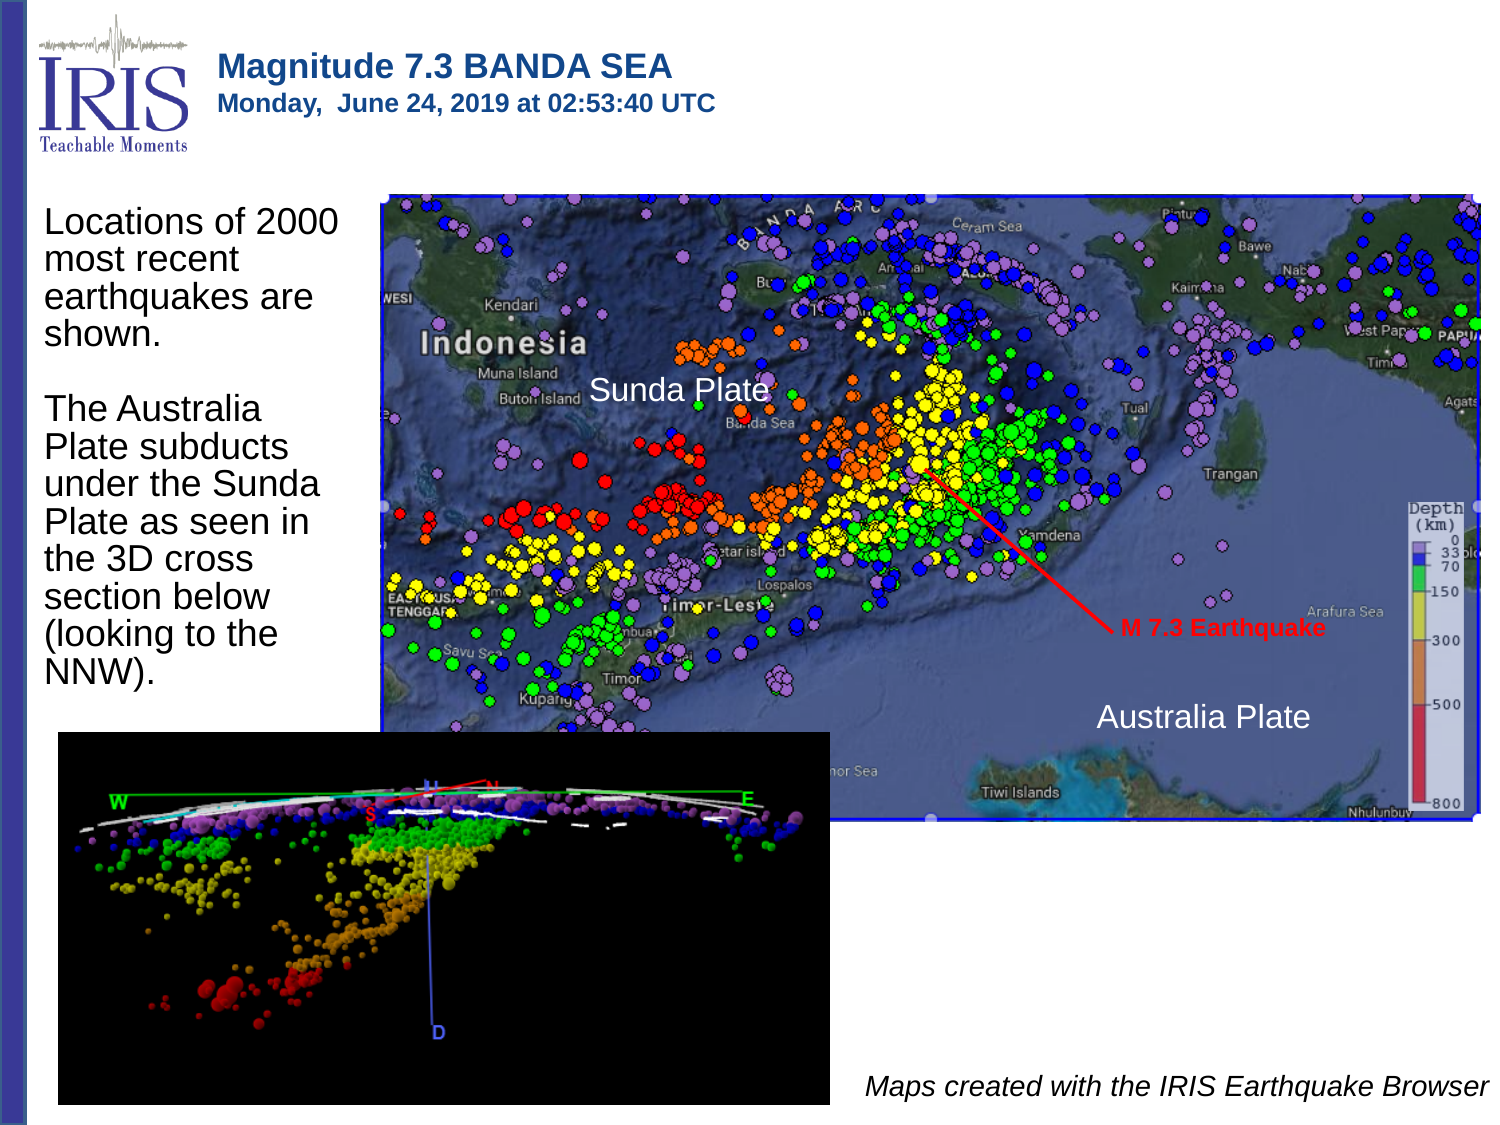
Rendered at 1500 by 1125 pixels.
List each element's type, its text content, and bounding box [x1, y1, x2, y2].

text_box [0, 0, 27, 1125]
picture [58, 193, 1482, 1106]
picture [39, 12, 188, 165]
text_box Locations of 2000 most recent earthquakes are shown. The Australia Plate subducts under the Sunda Plate as seen in the 3D cross section below (looking to the NNW). [29, 196, 361, 737]
text_box Maps created with the IRIS Earthquake Browser [849, 1059, 1500, 1125]
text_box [924, 468, 1114, 634]
text_box Magnitude 7.3 BANDA SEA Monday, June 24, 2019 at 02:53:40 UTC [202, 0, 1499, 125]
